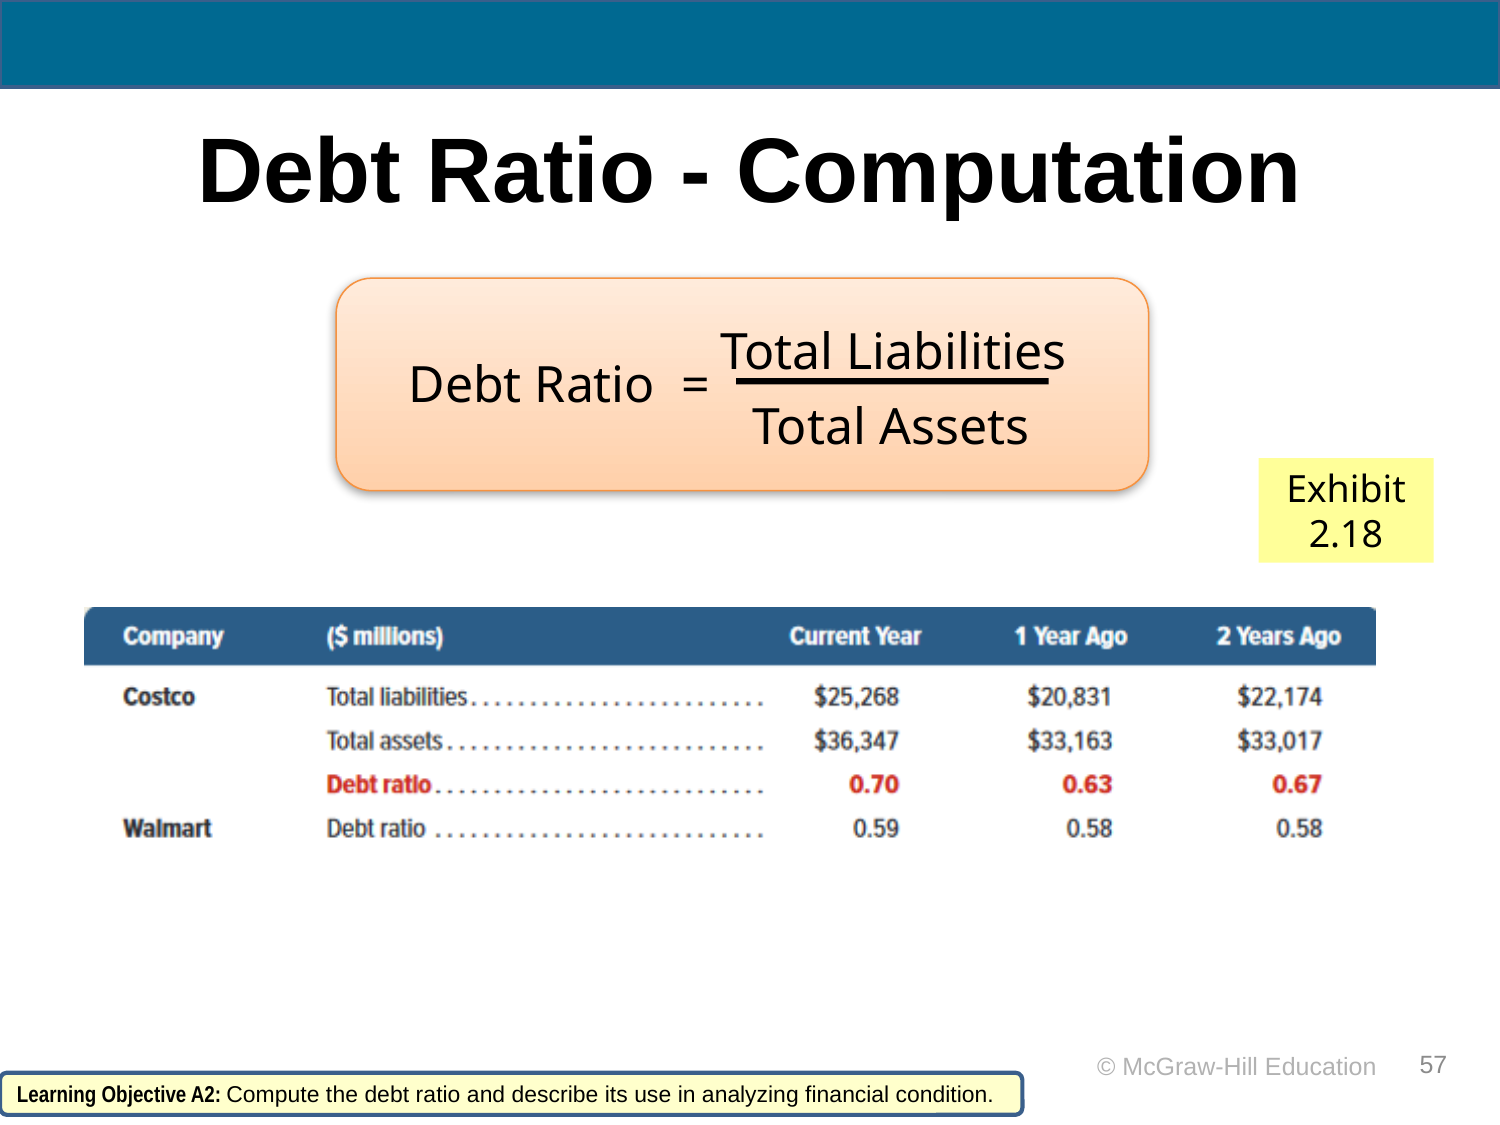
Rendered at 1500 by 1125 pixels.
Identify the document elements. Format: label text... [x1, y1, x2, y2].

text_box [335, 277, 1164, 491]
slide_number © McGraw-Hill Education [1074, 1042, 1425, 1103]
text_box 57 [1112, 1033, 1463, 1094]
title Debt Ratio - Computation [75, 99, 1425, 233]
text_box Learning Objective A2: Compute the debt ratio and describe its use in analyzing financial condition. [0, 1072, 1023, 1115]
picture [83, 607, 1376, 850]
text_box [0, 0, 1500, 89]
text_box Exhibit 2.18 [1258, 458, 1434, 563]
